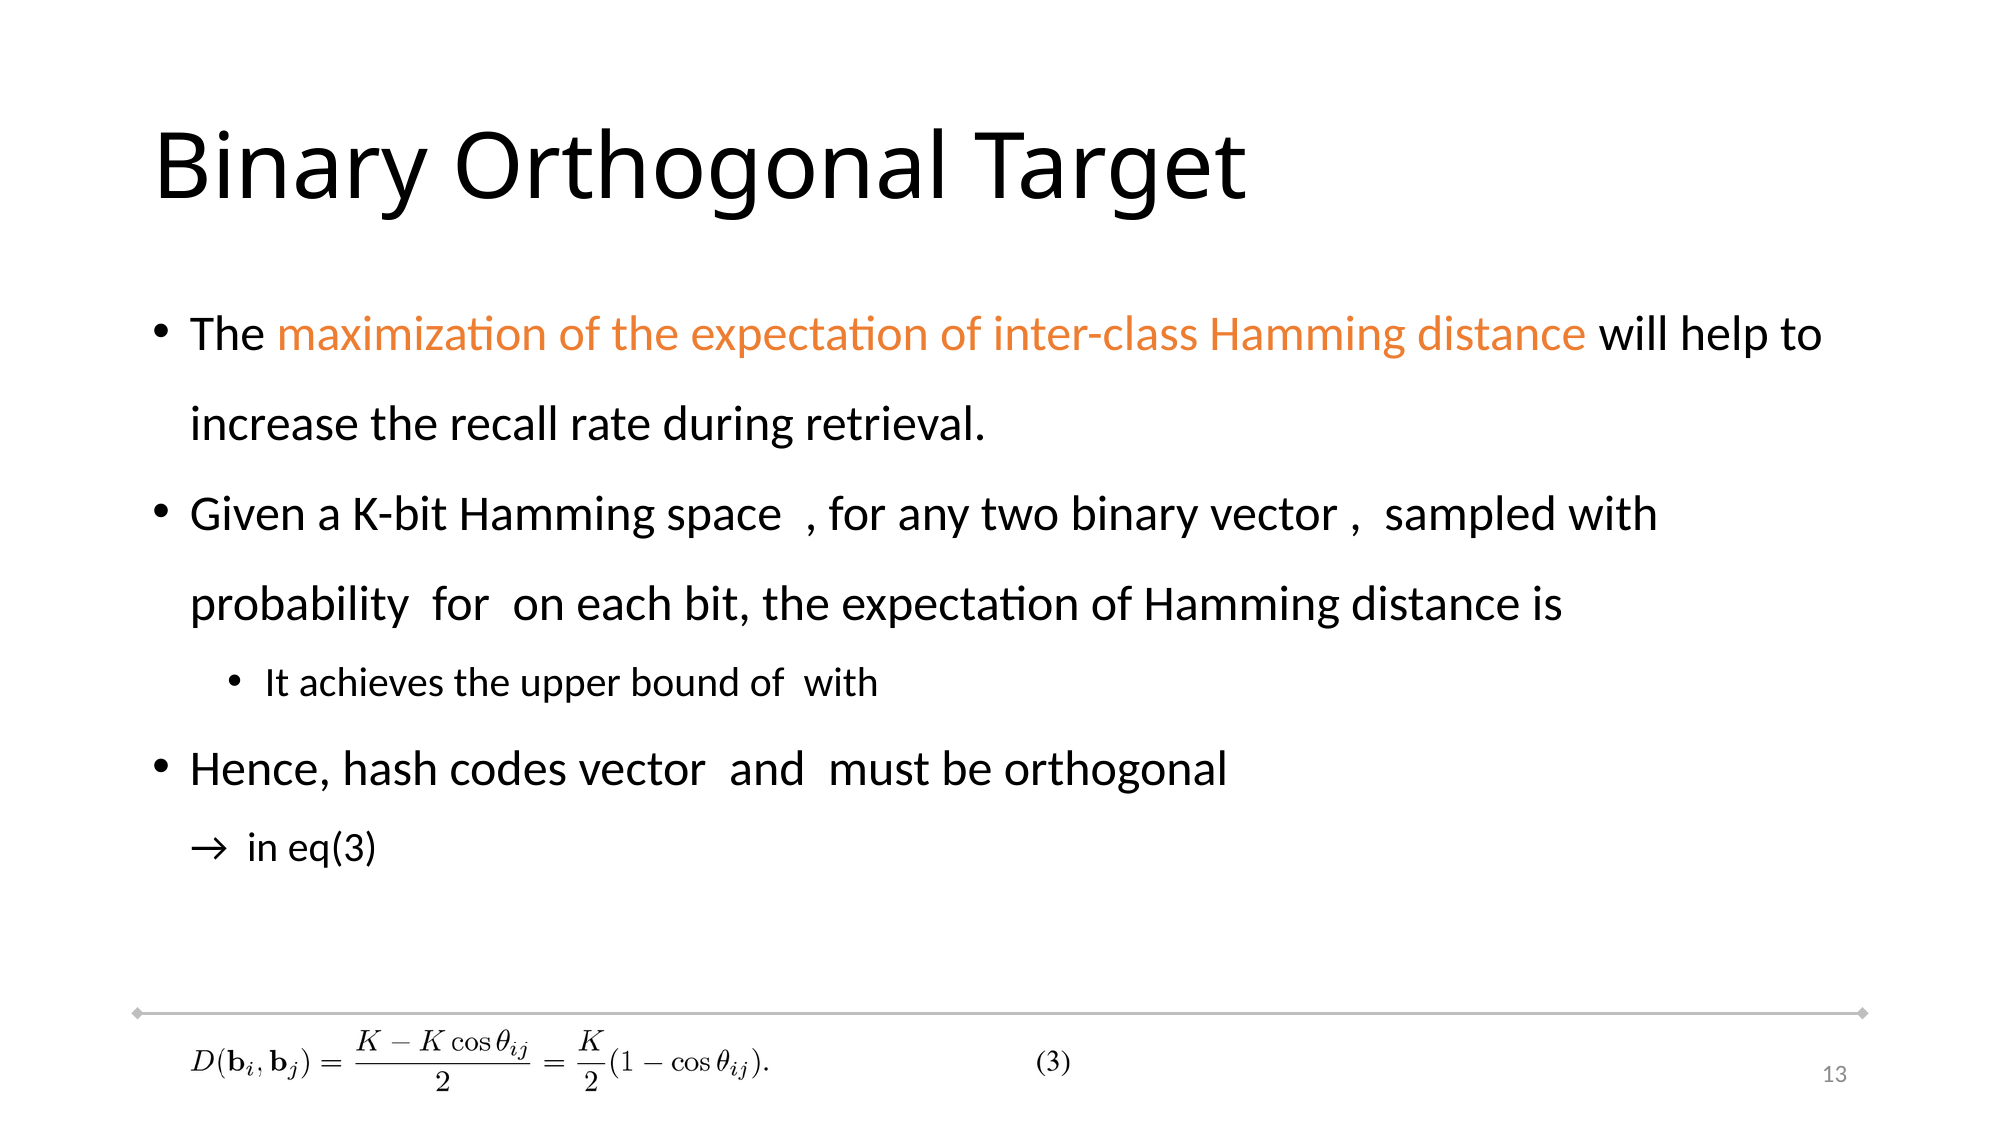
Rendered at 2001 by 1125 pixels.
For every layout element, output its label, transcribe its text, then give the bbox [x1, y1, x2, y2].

picture [183, 1020, 1089, 1110]
title Binary Orthogonal Target [137, 59, 1977, 278]
slide_number 13 [1412, 1042, 1863, 1103]
